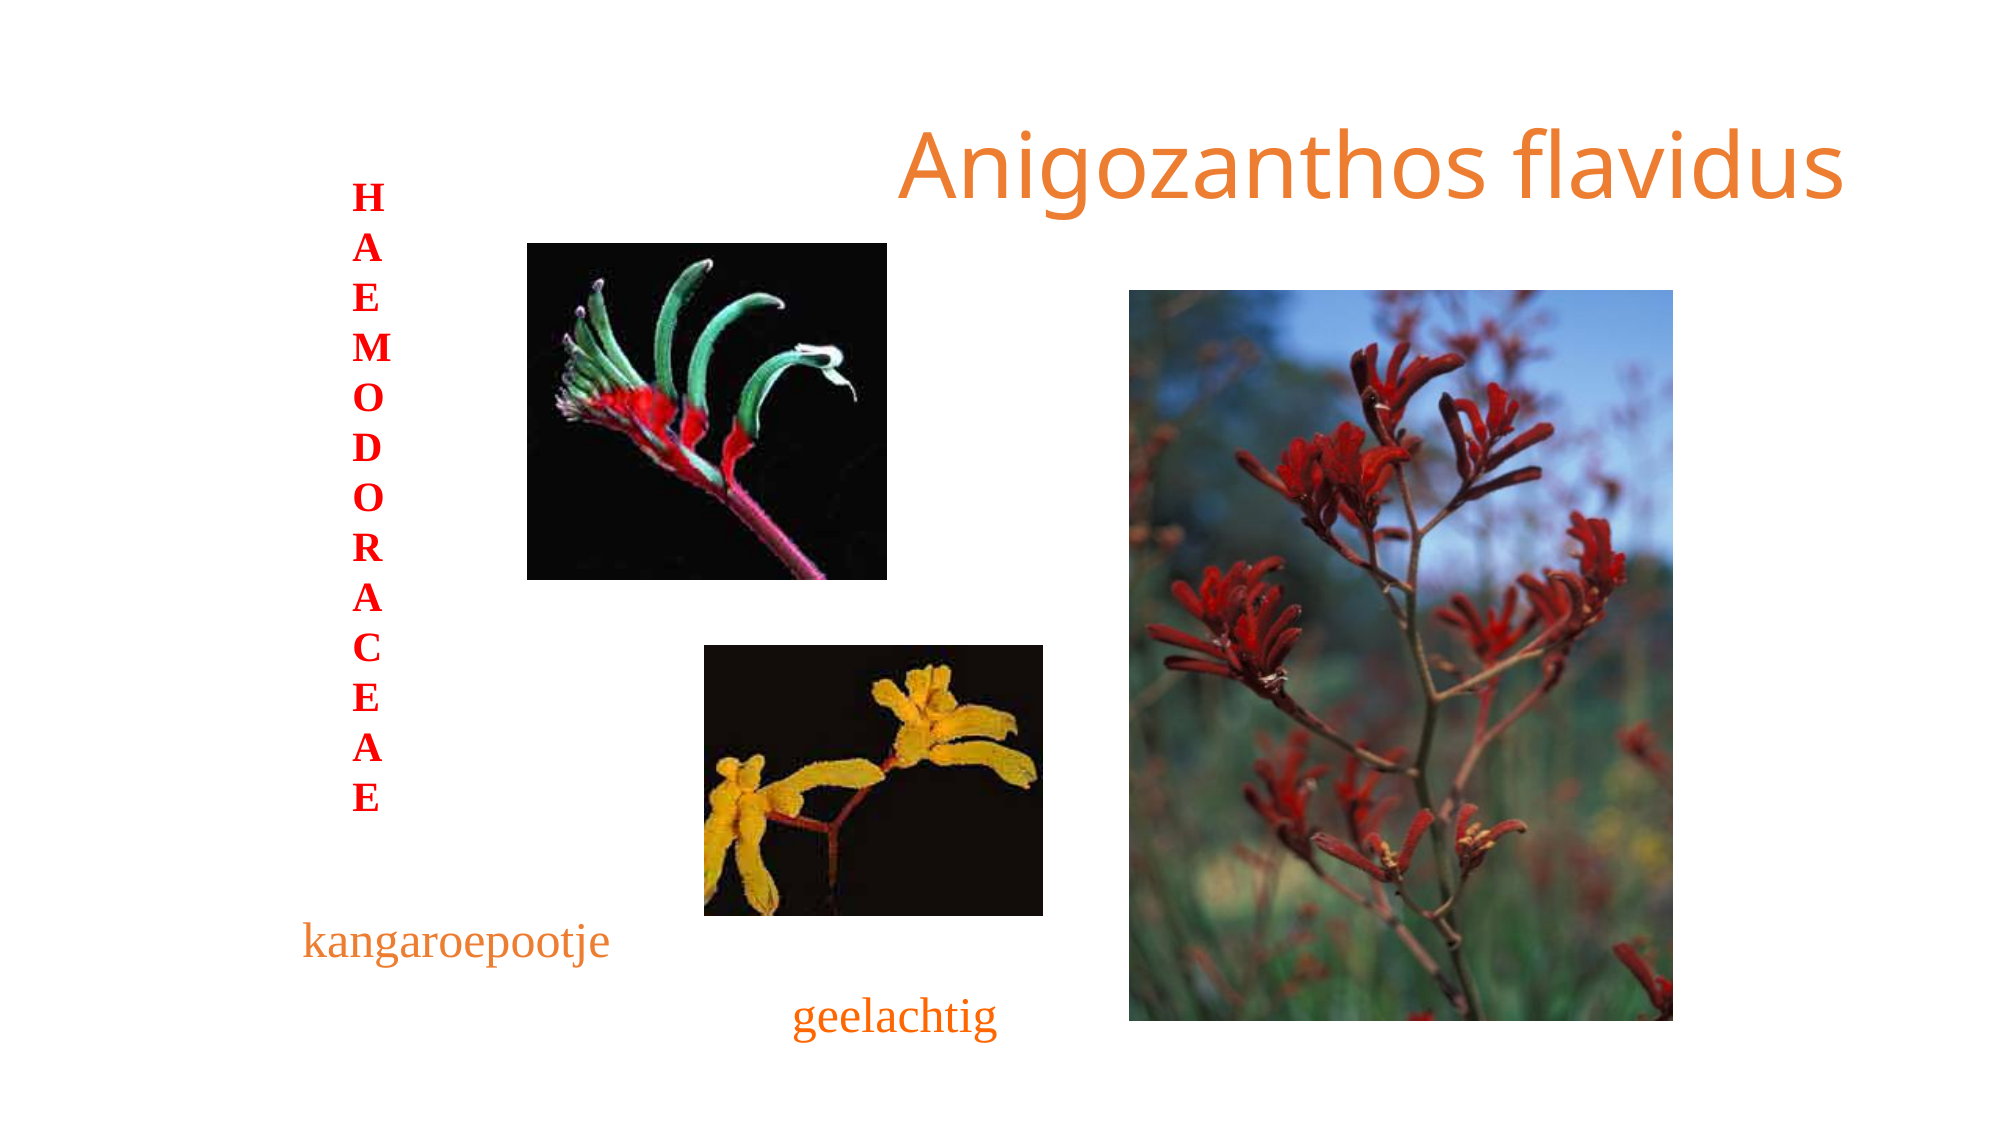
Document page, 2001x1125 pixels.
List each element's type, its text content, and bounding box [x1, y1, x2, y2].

text_box HAEMODORACEAE [337, 162, 400, 828]
title Anigozanthos flavidus [137, 59, 1863, 278]
text_box geelachtig [300, 974, 1013, 1050]
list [704, 645, 1043, 916]
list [527, 243, 887, 580]
text_box kangaroepootje [287, 899, 1129, 975]
picture [1129, 290, 1673, 1021]
